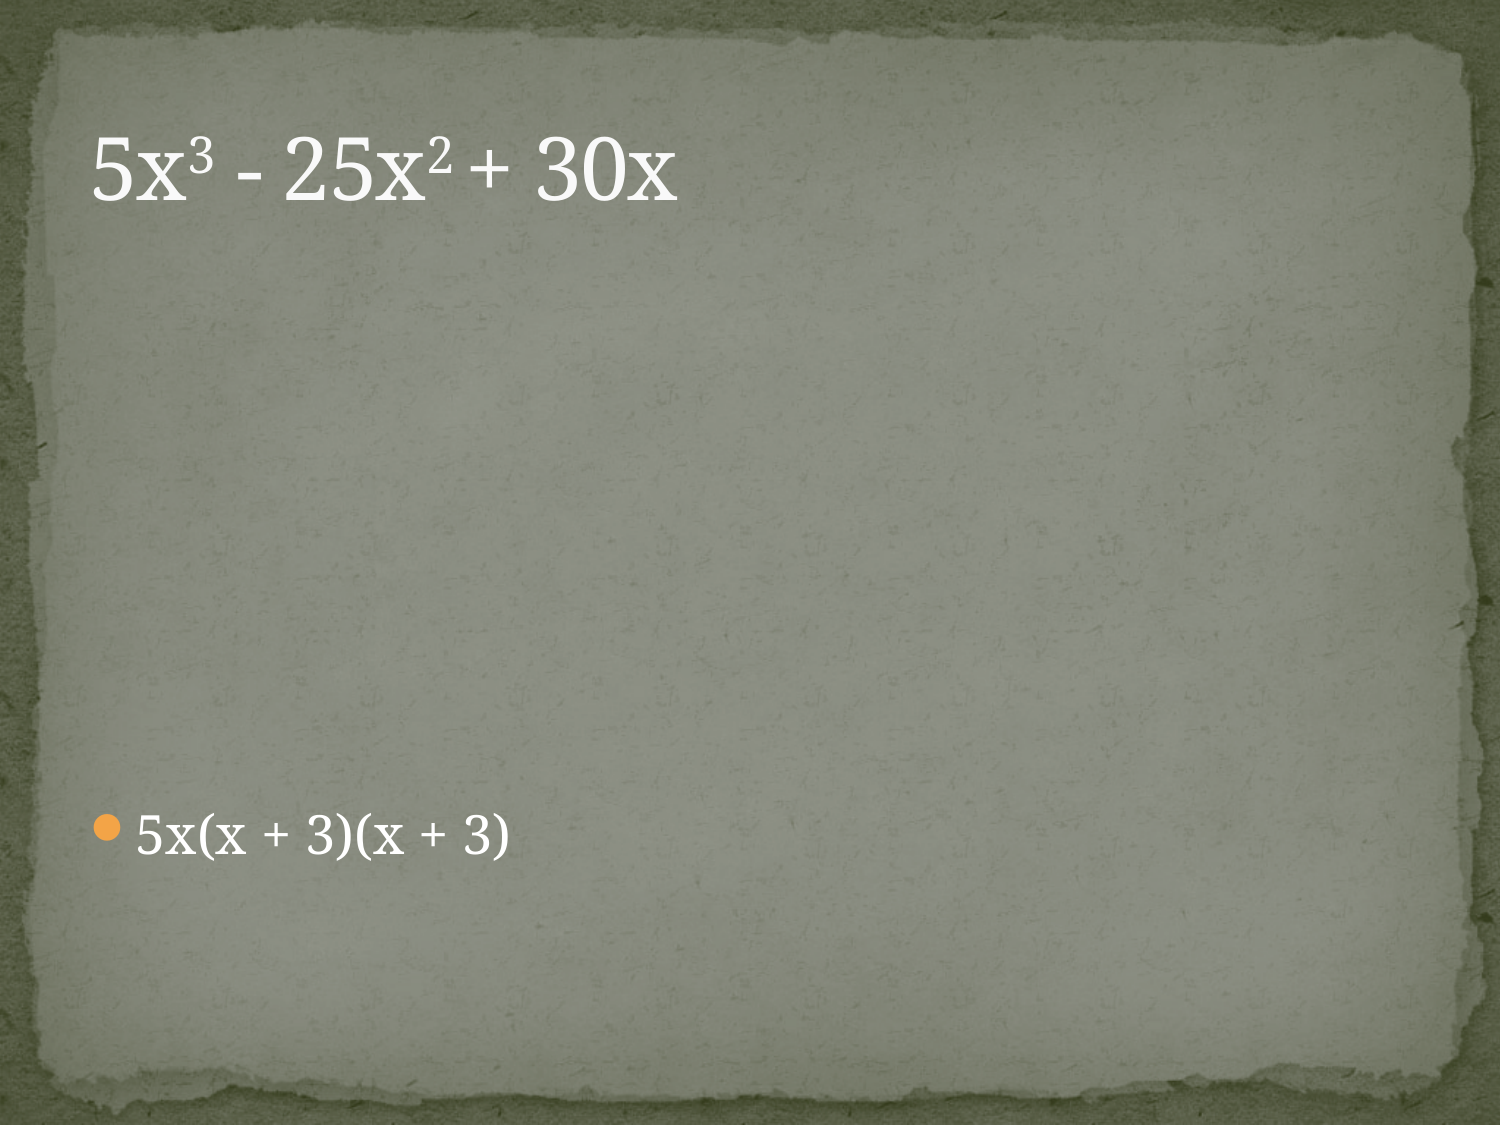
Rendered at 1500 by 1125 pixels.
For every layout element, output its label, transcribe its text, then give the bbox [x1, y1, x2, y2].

title 5x3 - 25x2 + 30x [74, 24, 1425, 225]
list 5x(x + 3)(x + 3) [75, 249, 1425, 1000]
